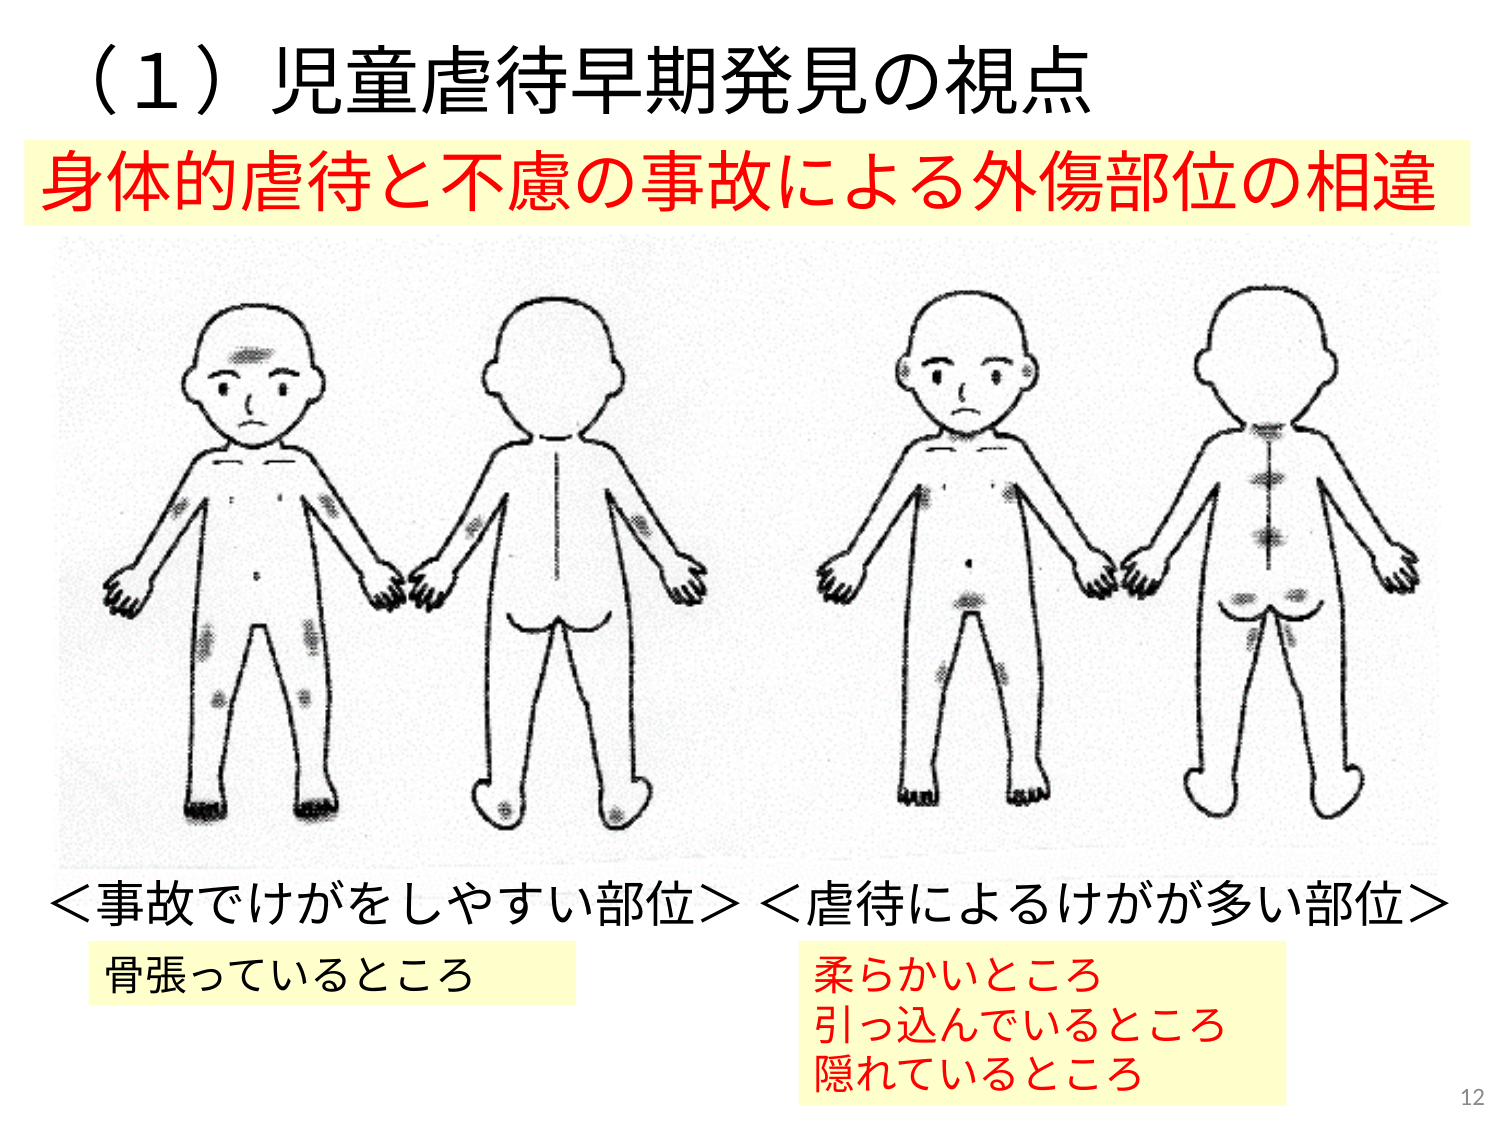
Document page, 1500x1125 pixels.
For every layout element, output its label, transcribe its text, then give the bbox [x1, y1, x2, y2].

picture [49, 233, 1446, 906]
text_box ＜虐待によるけがが多い部位＞ [741, 865, 1477, 940]
text_box （１）児童虐待早期発見の視点 [29, 30, 1235, 126]
text_box 柔らかいところ 引っ込んでいるところ 隠れているところ [798, 940, 1287, 1106]
text_box ＜事故でけがをしやすい部位＞ [31, 865, 741, 940]
text_box 骨張っているところ [88, 940, 577, 1006]
slide_number 12 [1149, 1065, 1500, 1125]
text_box 身体的虐待と不慮の事故による外傷部位の相違 [24, 140, 1471, 226]
